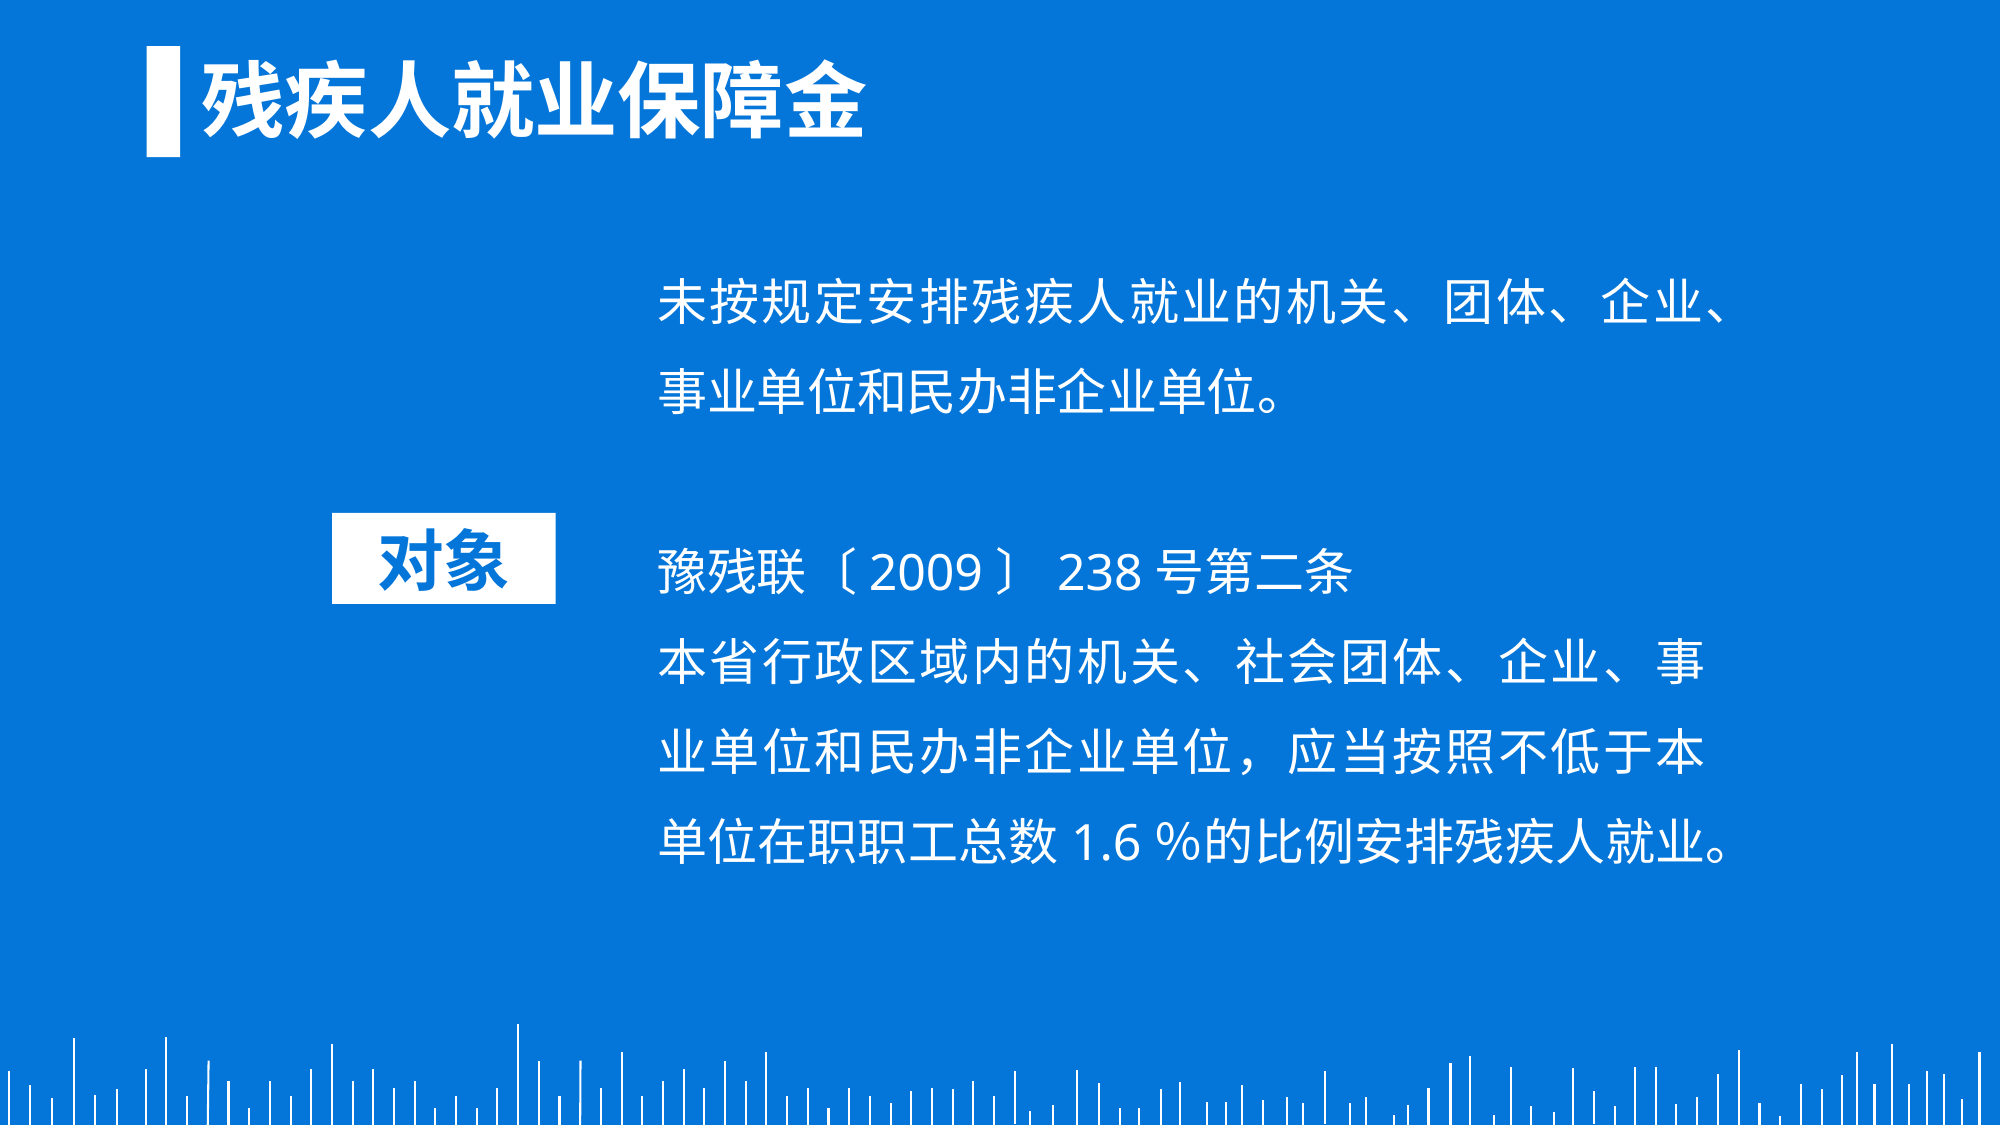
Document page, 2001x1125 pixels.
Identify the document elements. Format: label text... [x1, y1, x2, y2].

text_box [332, 233, 1722, 885]
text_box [8, 1024, 1980, 1125]
text_box [146, 45, 181, 158]
text_box 残疾人就业保障金 [186, 41, 1189, 156]
